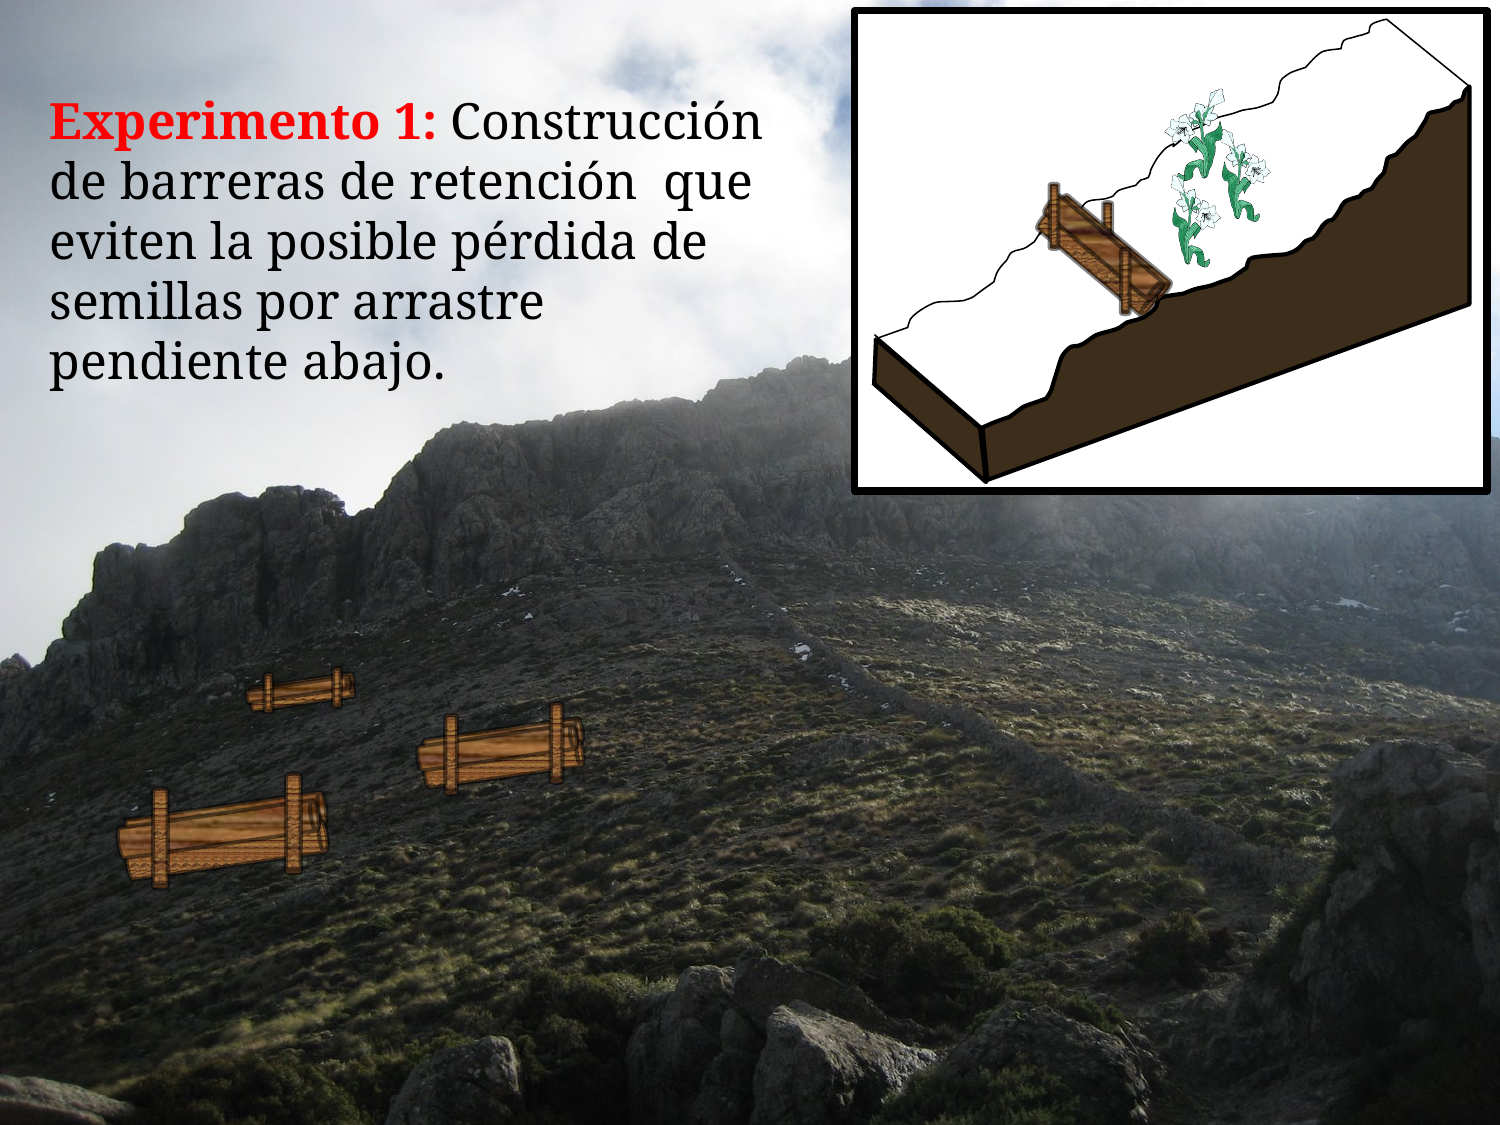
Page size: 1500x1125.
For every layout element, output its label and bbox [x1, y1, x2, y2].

picture [0, 0, 1500, 1125]
text_box [245, 667, 355, 713]
text_box [116, 773, 329, 889]
text_box [854, 10, 1488, 492]
text_box [416, 702, 585, 795]
